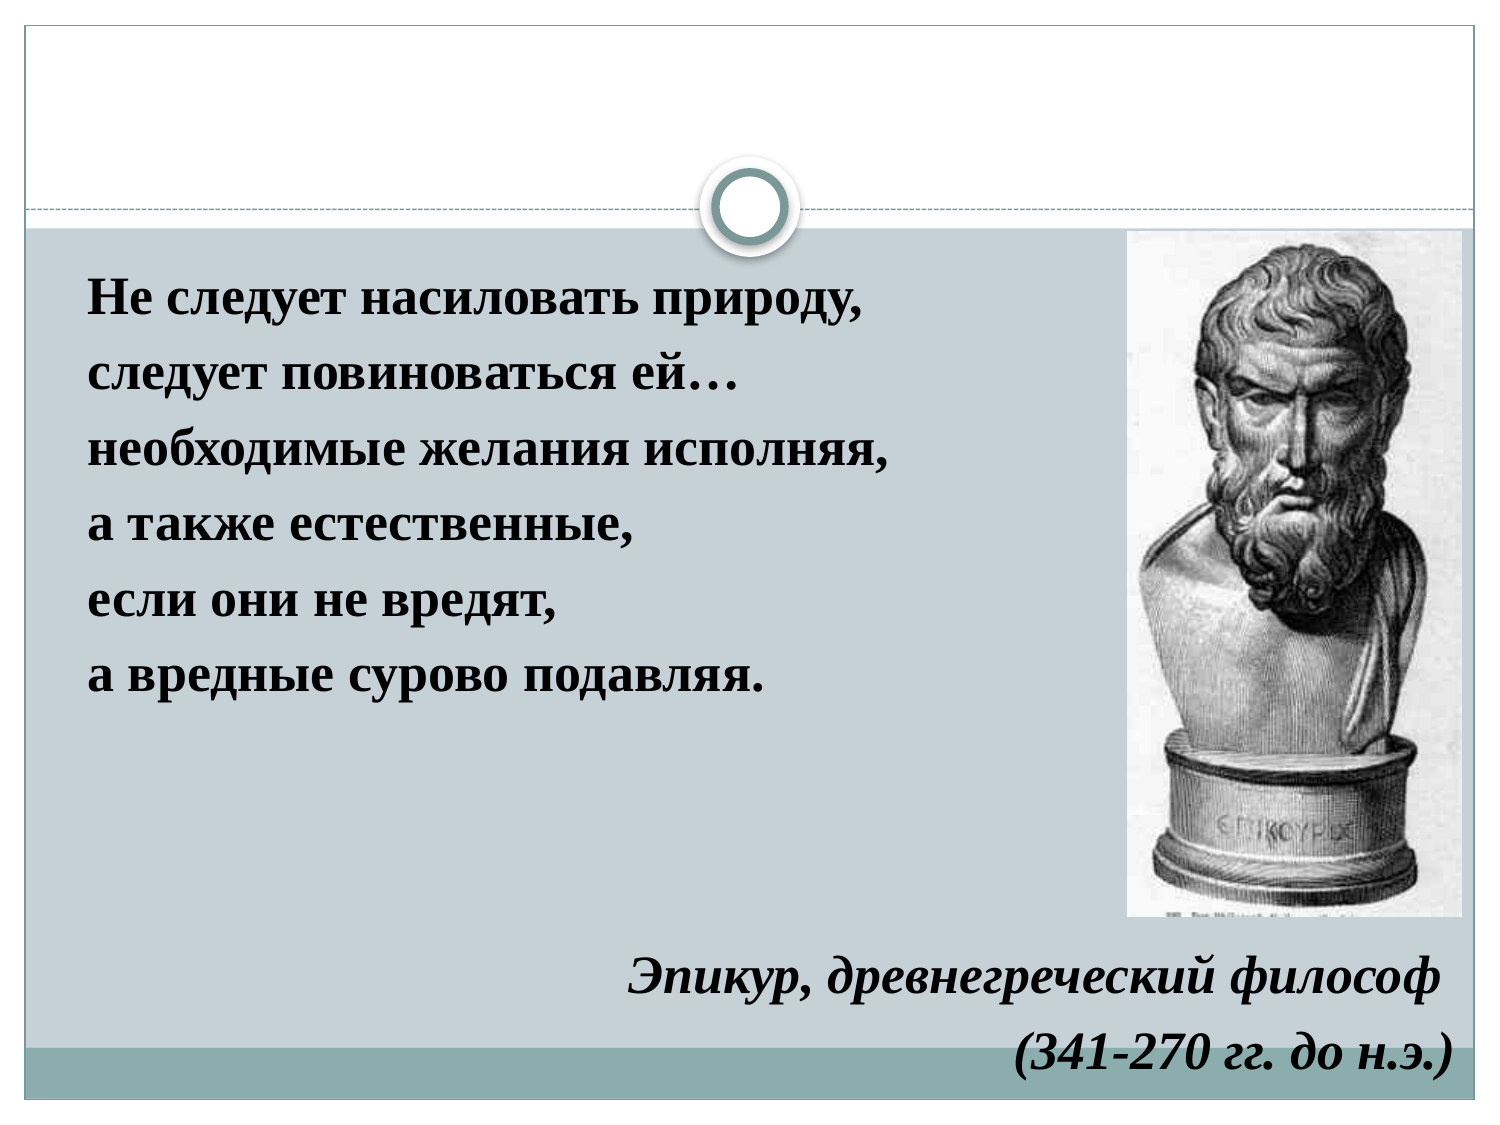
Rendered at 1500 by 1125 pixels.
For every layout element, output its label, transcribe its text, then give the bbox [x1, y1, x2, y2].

picture [1127, 231, 1463, 918]
list Не следует насиловать природу, следует повиноваться ей… необходимые желания исполняя, а также естественные, если они не вредят, а вредные сурово подавляя. Эпикур, древнегреческий философ (341-270 гг. до н.э.) [29, 101, 1471, 1094]
